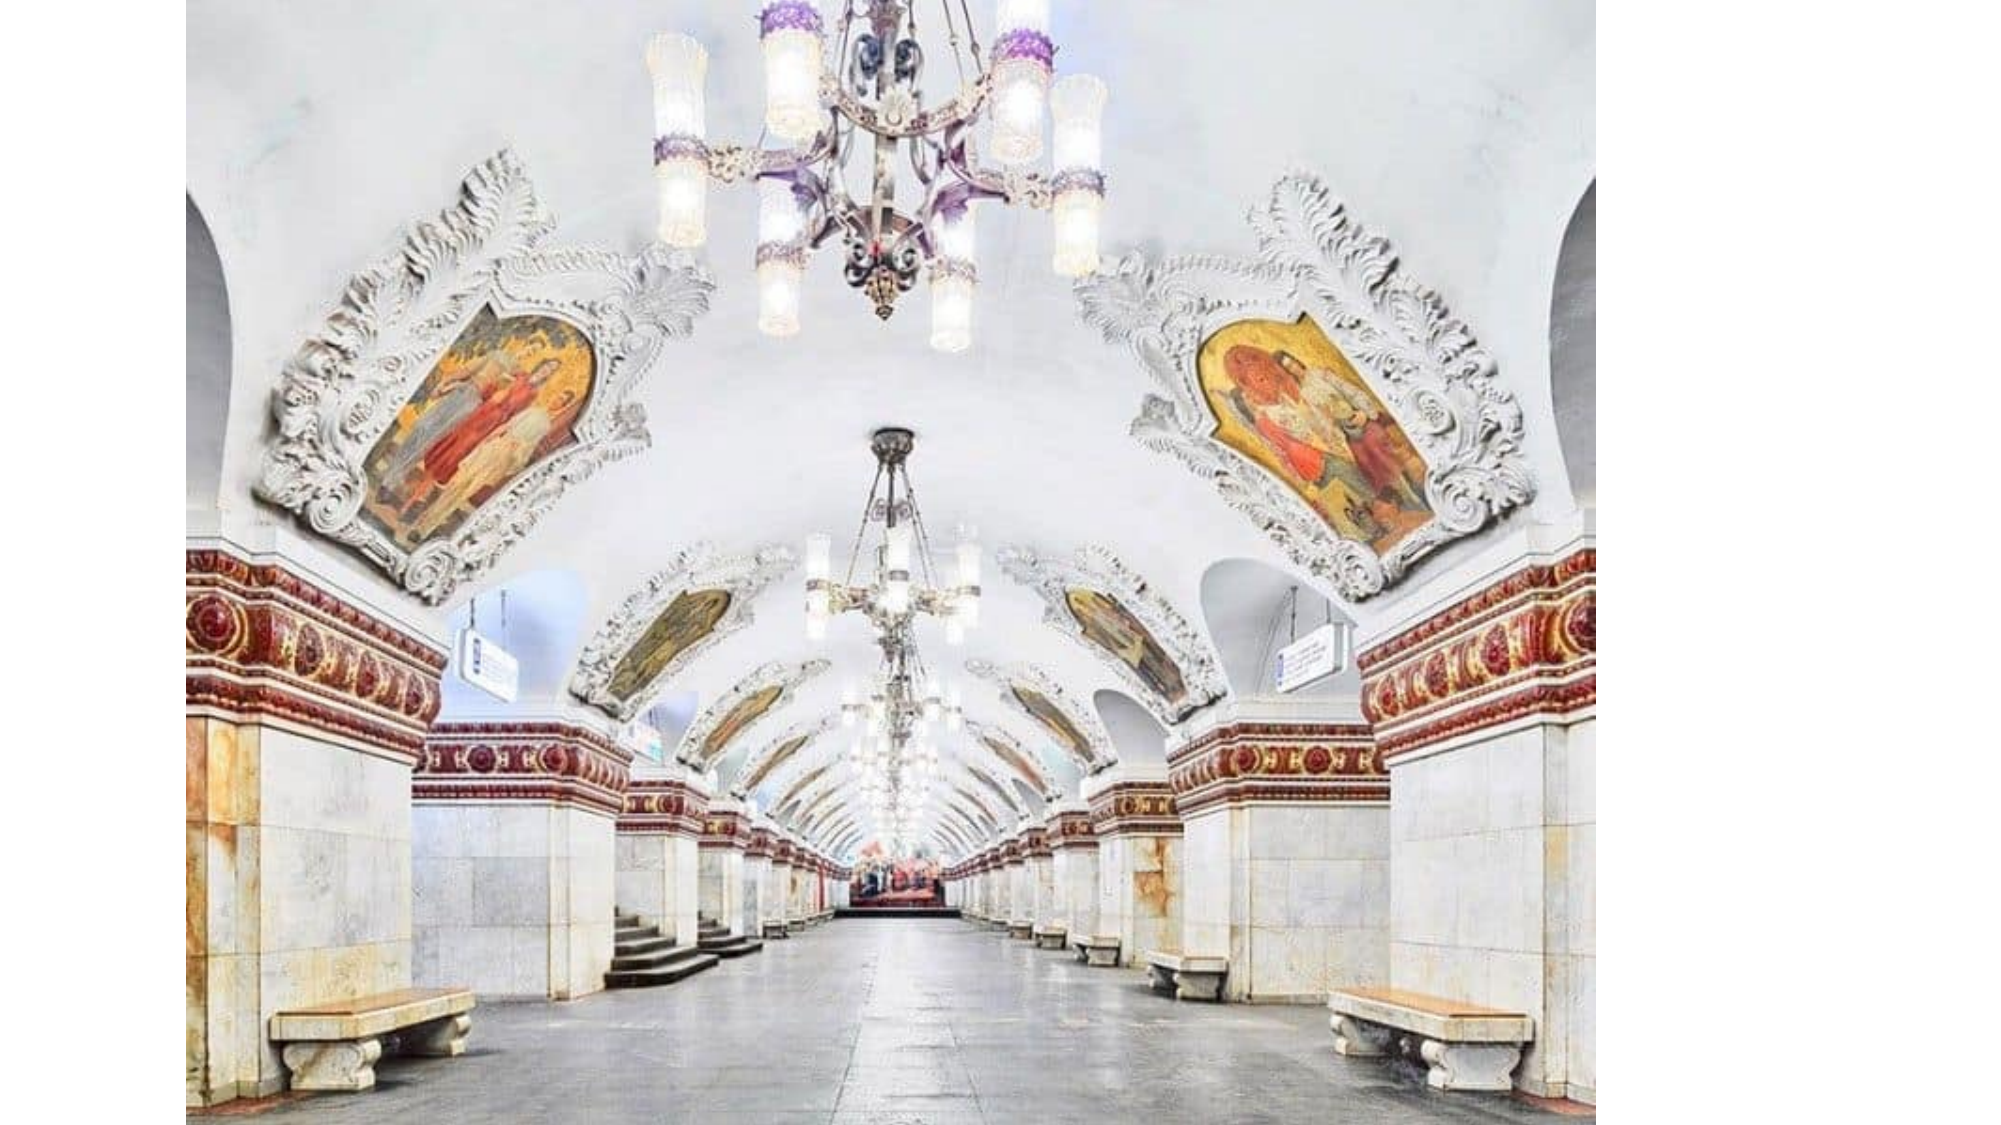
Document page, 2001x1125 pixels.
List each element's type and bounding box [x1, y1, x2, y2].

picture [185, 0, 1596, 1125]
